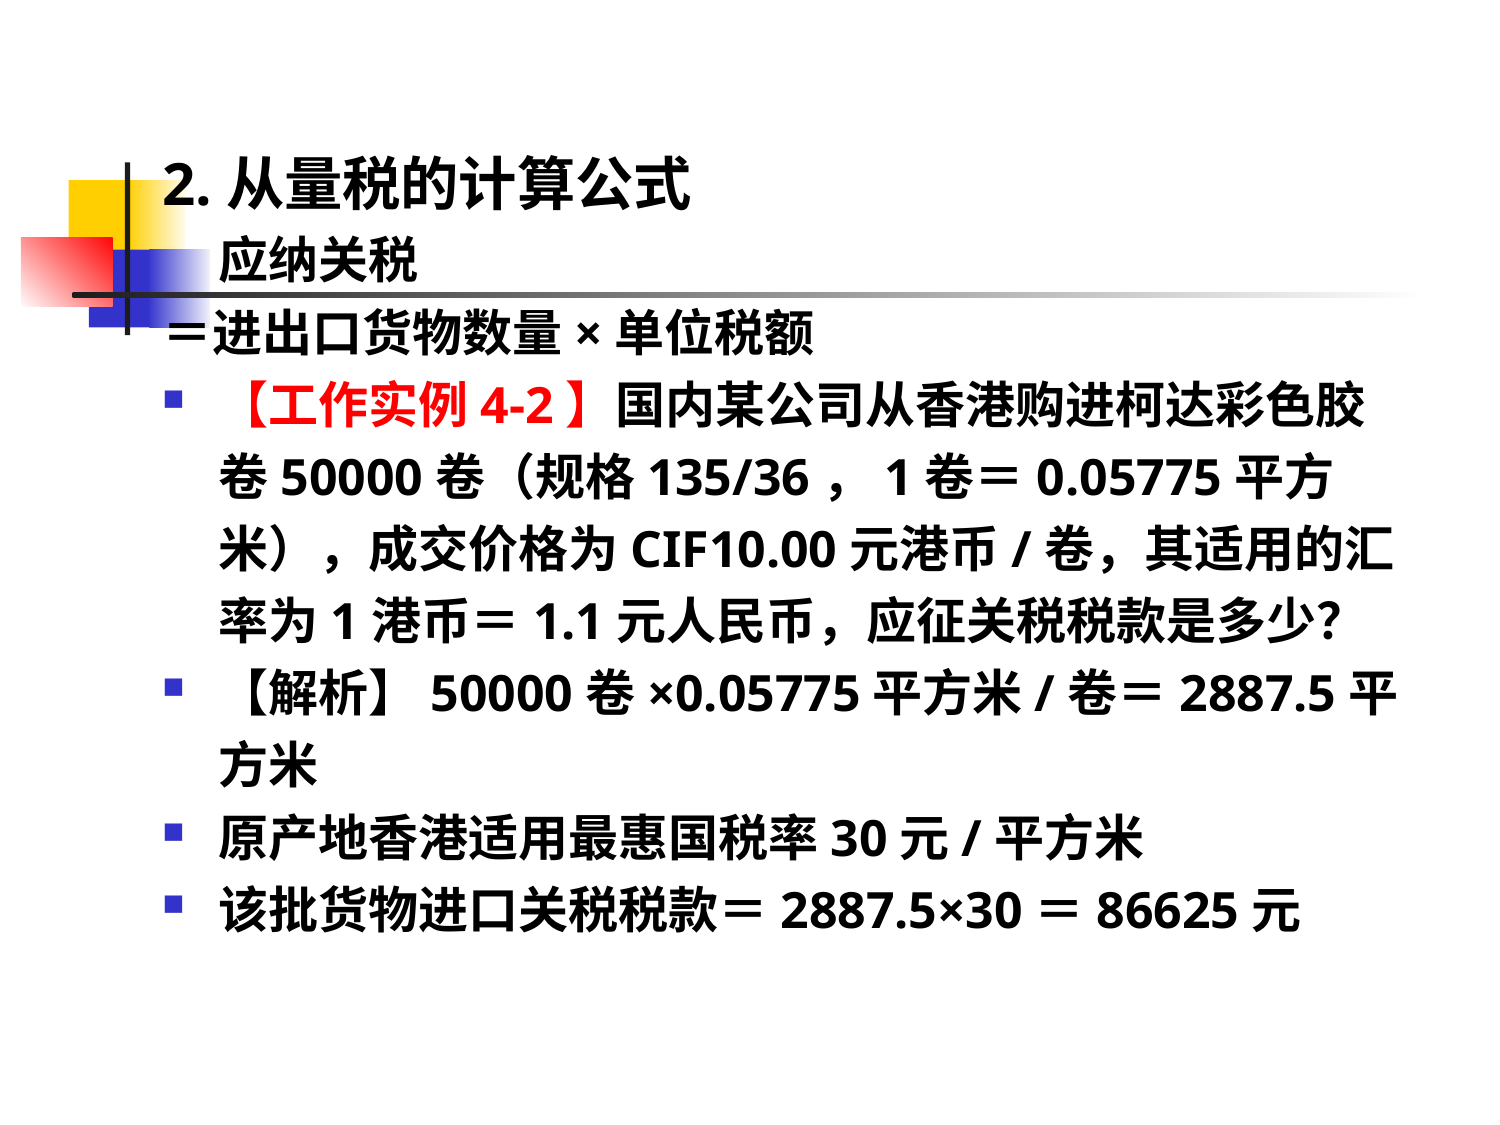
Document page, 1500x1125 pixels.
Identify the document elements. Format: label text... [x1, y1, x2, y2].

list 2.从量税的计算公式 应纳关税 ＝进出口货物数量×单位税额 【工作实例4-2】国内某公司从香港购进柯达彩色胶卷50000卷（规格135/36，1卷＝0.05775平方米），成交价格为CIF10.00元港币/卷，其适用的汇率为1港币＝1.1元人民币，应征关税税款是多少？ 【解析】50000卷×0.05775平方米/卷＝2887.5平方米 原产地香港适用最惠国税率30元/平方米 该批货物进口关税税款＝2887.5×30＝86625元 [147, 125, 1423, 801]
